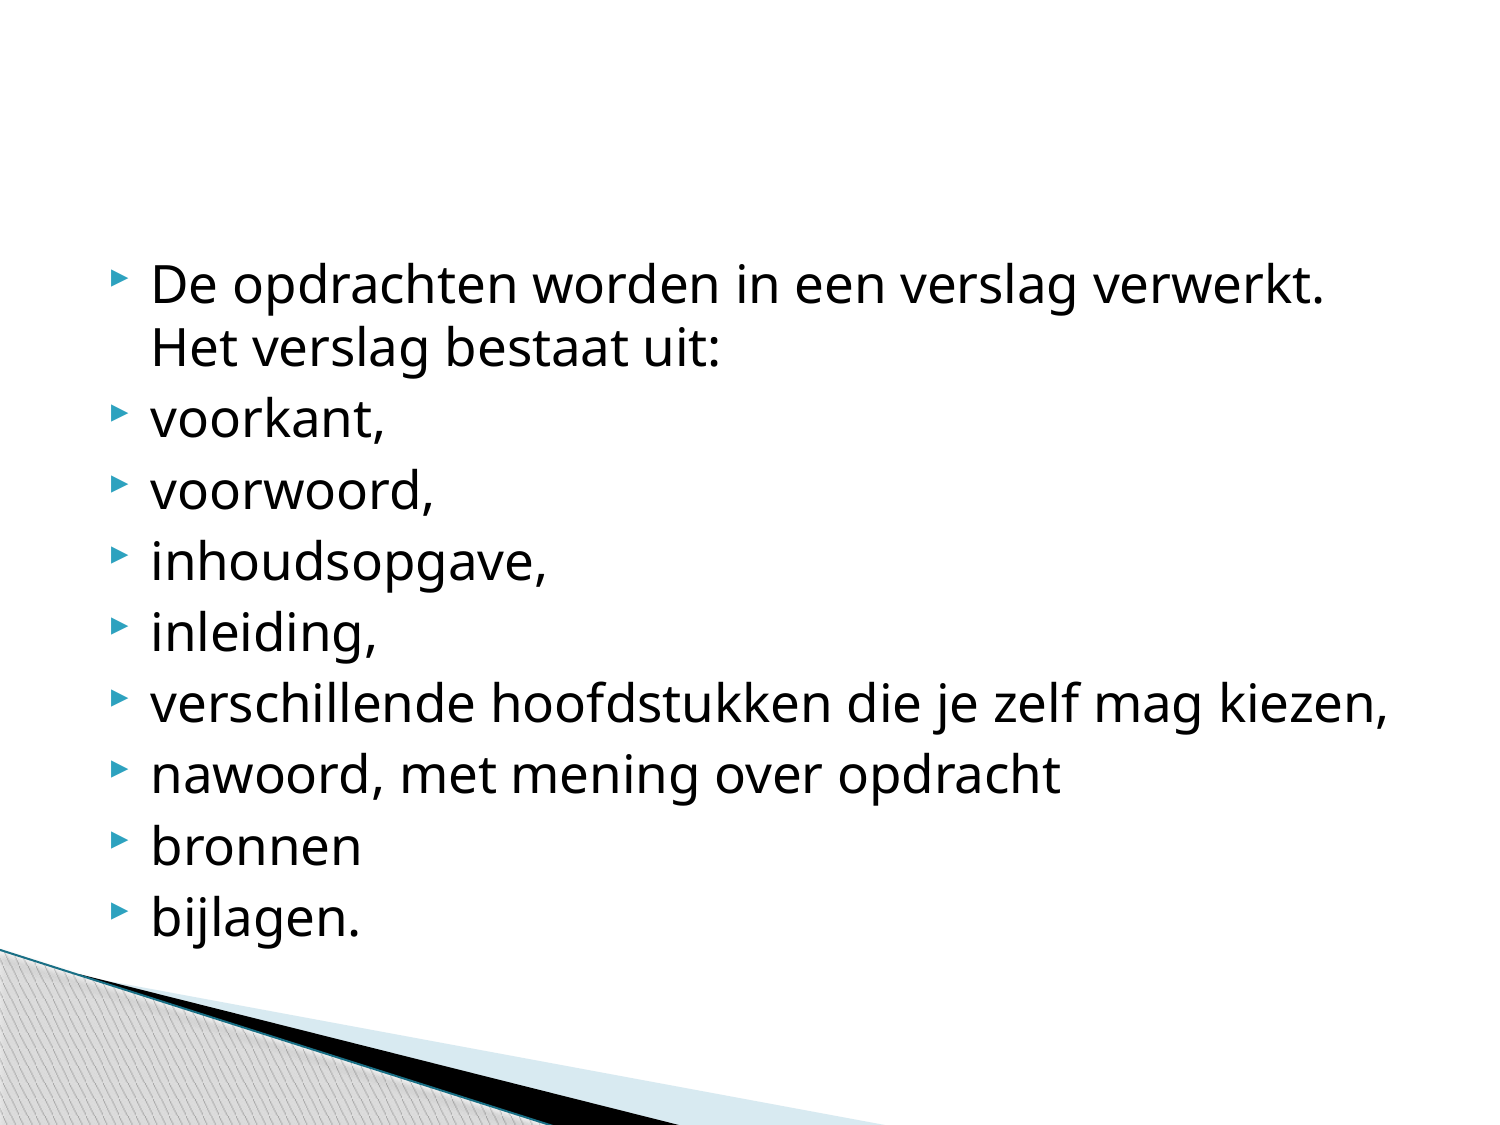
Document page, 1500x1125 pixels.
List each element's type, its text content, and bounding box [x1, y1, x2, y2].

list De opdrachten worden in een verslag verwerkt. Het verslag bestaat uit: voorkant, voorwoord, inhoudsopgave, inleiding, verschillende hoofdstukken die je zelf mag kiezen, nawoord, met mening over opdracht bronnen bijlagen. [75, 243, 1425, 986]
